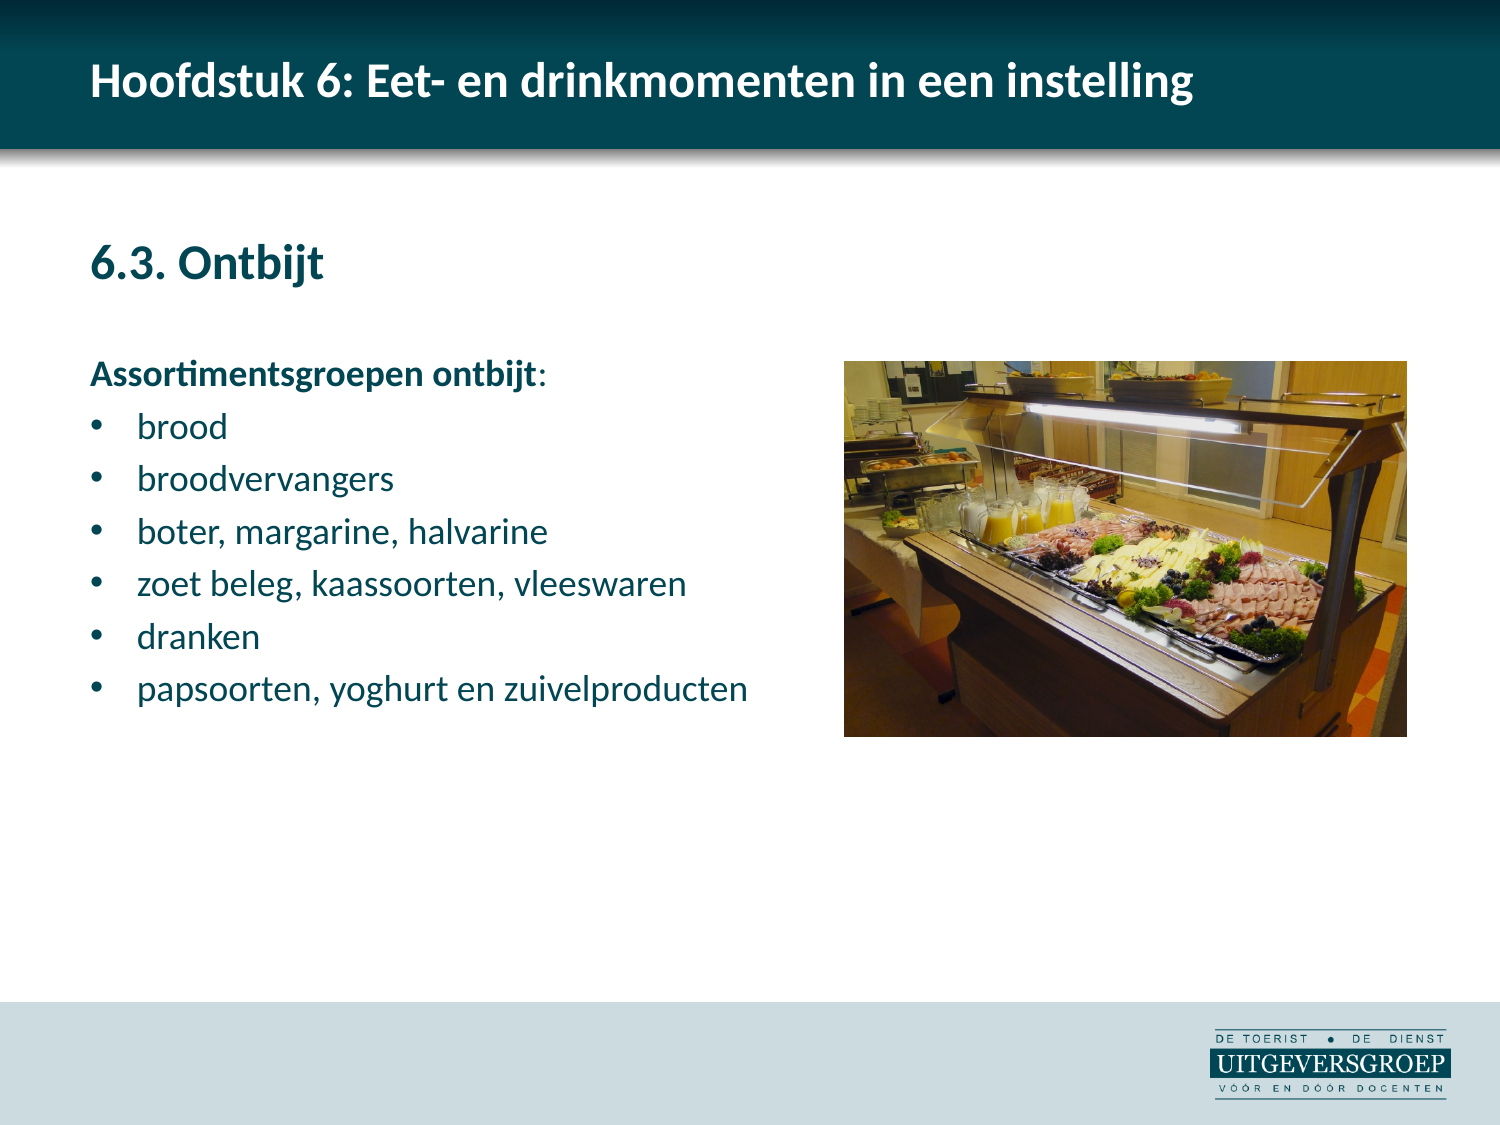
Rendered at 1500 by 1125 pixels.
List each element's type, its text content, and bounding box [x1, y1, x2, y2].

list 6.3. Ontbijt Assortimentsgroepen ontbijt: brood broodvervangers boter, margarine, halvarine zoet beleg, kaassoorten, vleeswaren dranken papsoorten, yoghurt en zuivelproducten [75, 221, 1425, 965]
title Hoofdstuk 6: Eet- en drinkmomenten in een instelling [75, 0, 1425, 172]
picture [844, 361, 1408, 737]
picture [1210, 1021, 1451, 1106]
